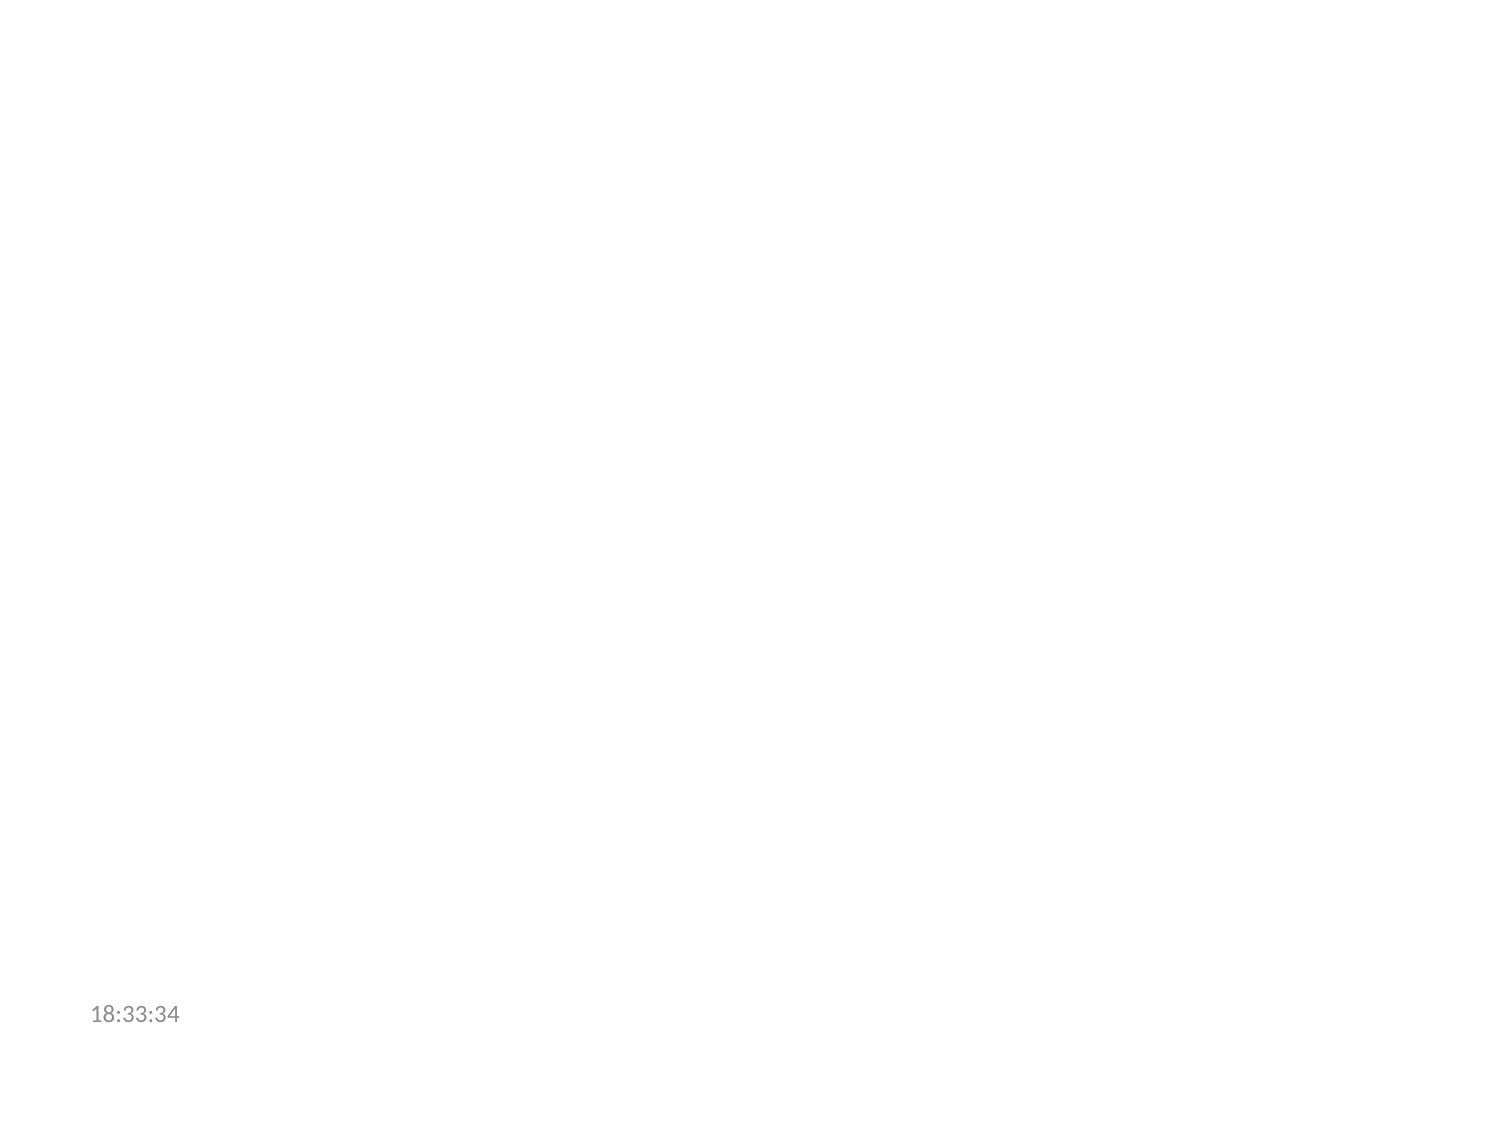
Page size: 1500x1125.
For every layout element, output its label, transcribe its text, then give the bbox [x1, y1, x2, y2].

text_box 15:35:09 [75, 982, 425, 1043]
